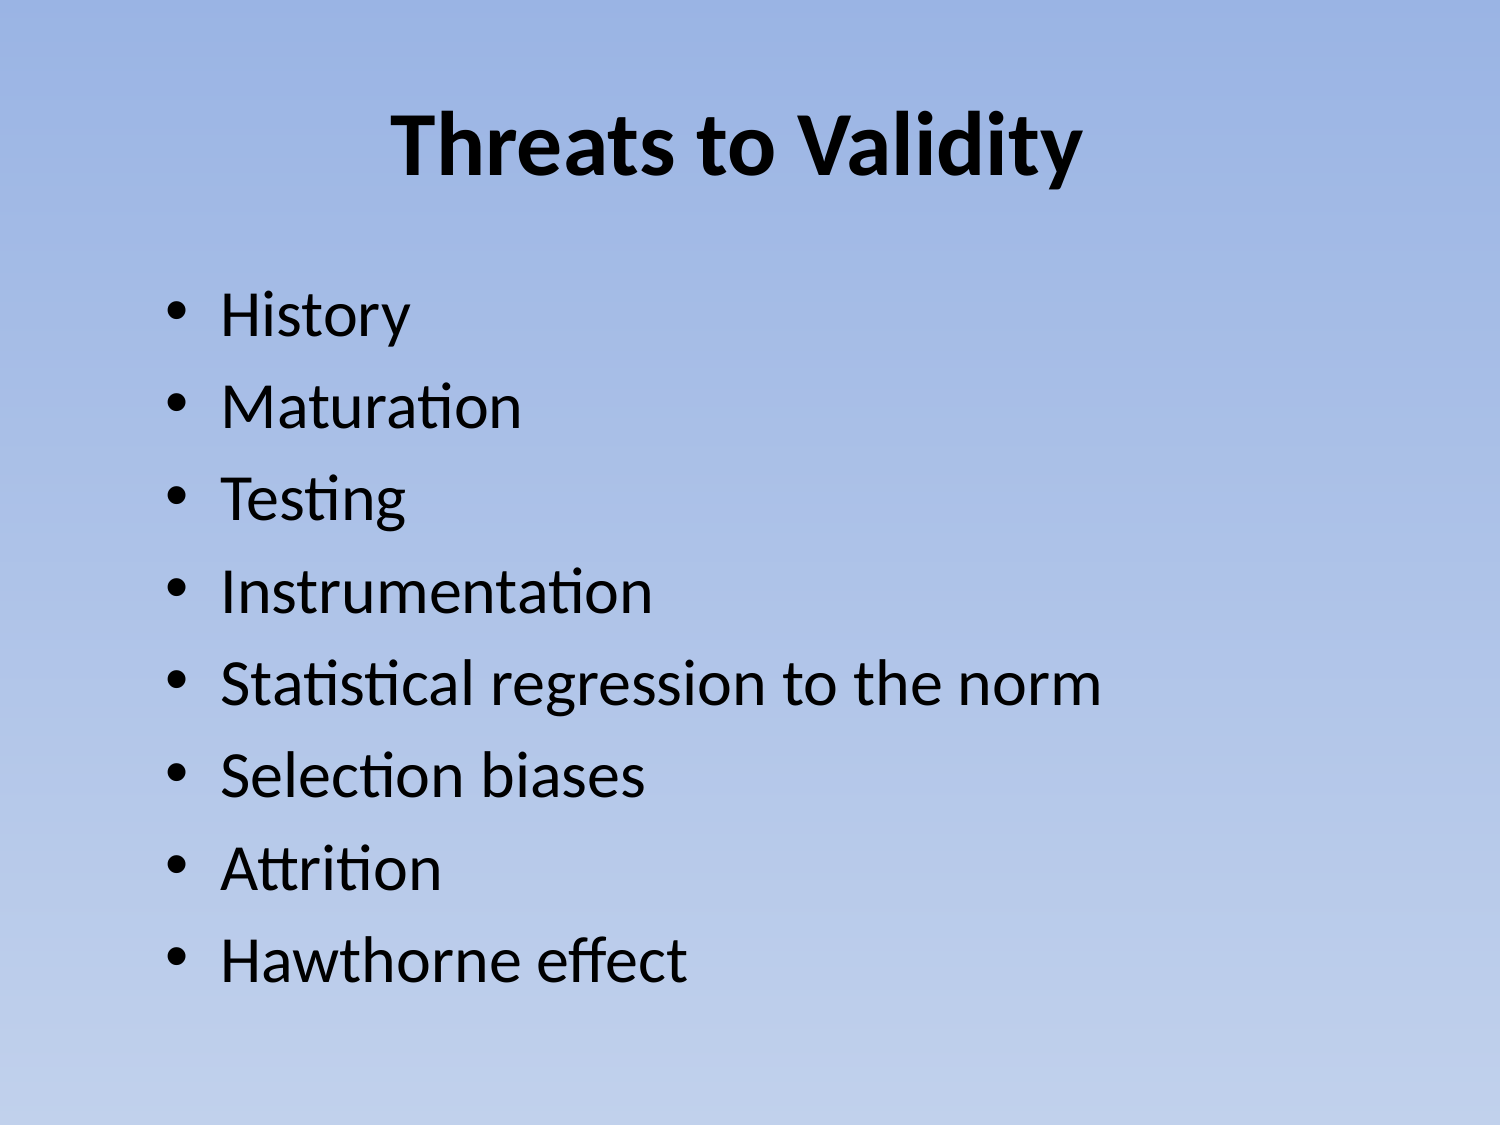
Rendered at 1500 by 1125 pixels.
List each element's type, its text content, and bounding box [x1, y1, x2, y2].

list History Maturation Testing Instrumentation Statistical regression to the norm Selection biases Attrition Hawthorne effect [150, 262, 1425, 1005]
title Threats to Validity [50, 45, 1425, 233]
